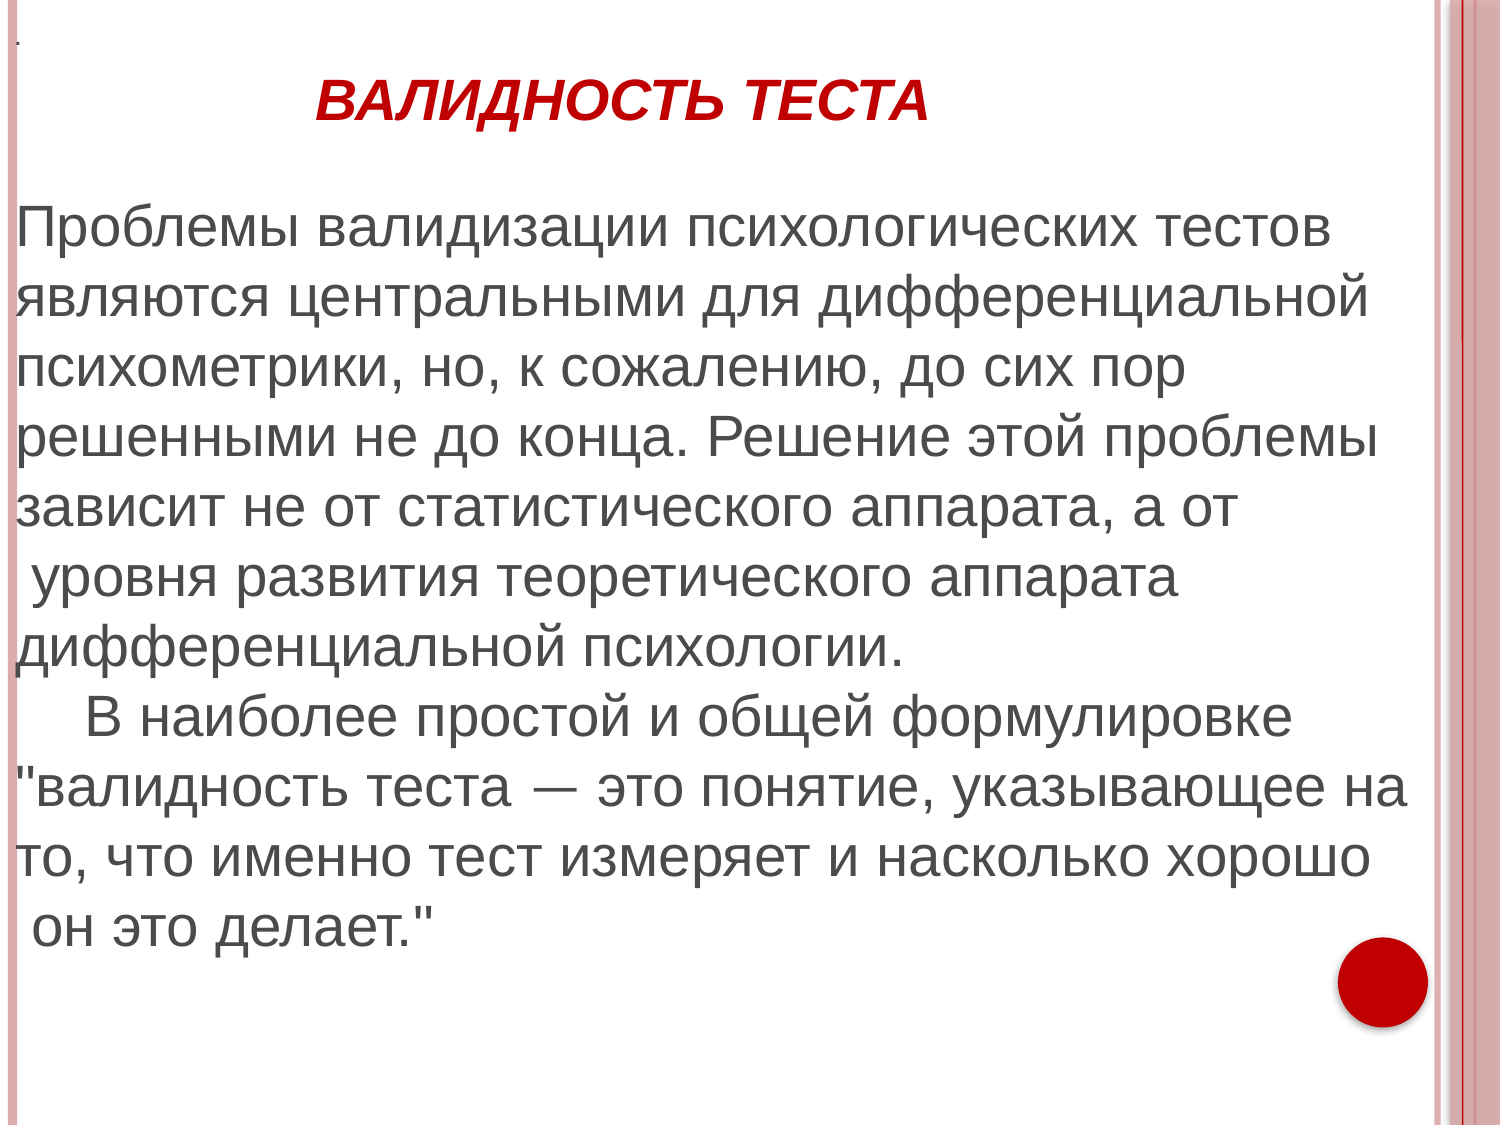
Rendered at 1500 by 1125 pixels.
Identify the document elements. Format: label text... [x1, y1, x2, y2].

text_box ВАЛИДНОСТЬ ТЕСТА [301, 54, 1282, 140]
text_box Проблемы валидизации психологических тестов являются центральными для дифференциальной психометрики, но, к сожалению, до сих пор решенными не до конца. Решение этой проблемы зависит не от статистического аппарата, а от уровня развития теоретического аппарата дифференциальной психологии. В наиболее простой и общей формулировке "валидность теста — это понятие, указывающее на то, что именно тест измеряет и насколько хорошо он это делает." [0, 180, 1500, 966]
text_box . [0, 17, 42, 58]
